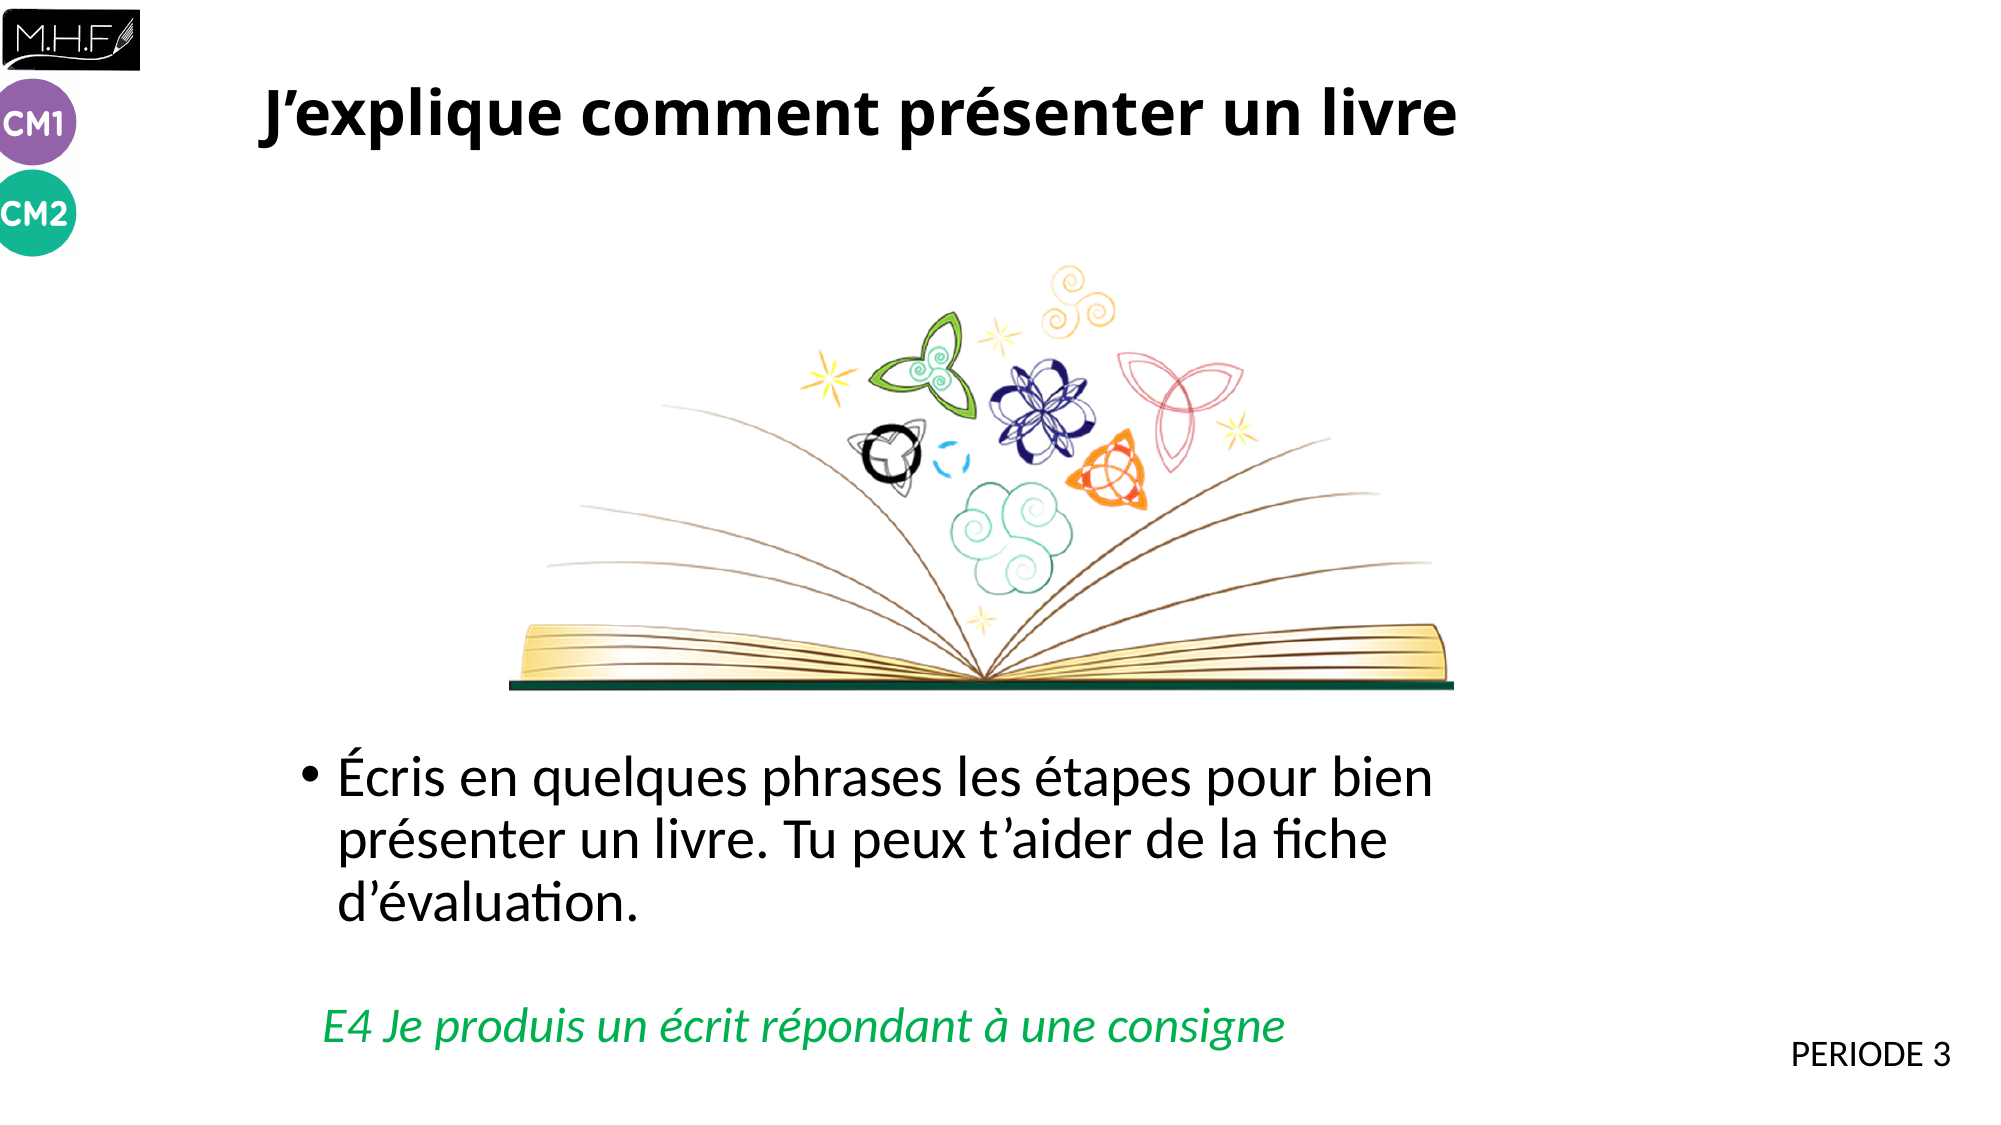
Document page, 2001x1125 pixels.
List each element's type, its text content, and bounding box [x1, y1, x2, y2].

text_box PERIODE 3 [1362, 1021, 1967, 1082]
picture [509, 242, 1454, 714]
text_box Écris en quelques phrases les étapes pour bien présenter un livre. Tu peux t’aider de la fiche d’évaluation. [285, 738, 1610, 962]
title J’explique comment présenter un livre [248, 49, 1555, 182]
list E4 Je produis un écrit répondant à une consigne [307, 985, 1431, 1078]
picture [0, 7, 140, 259]
